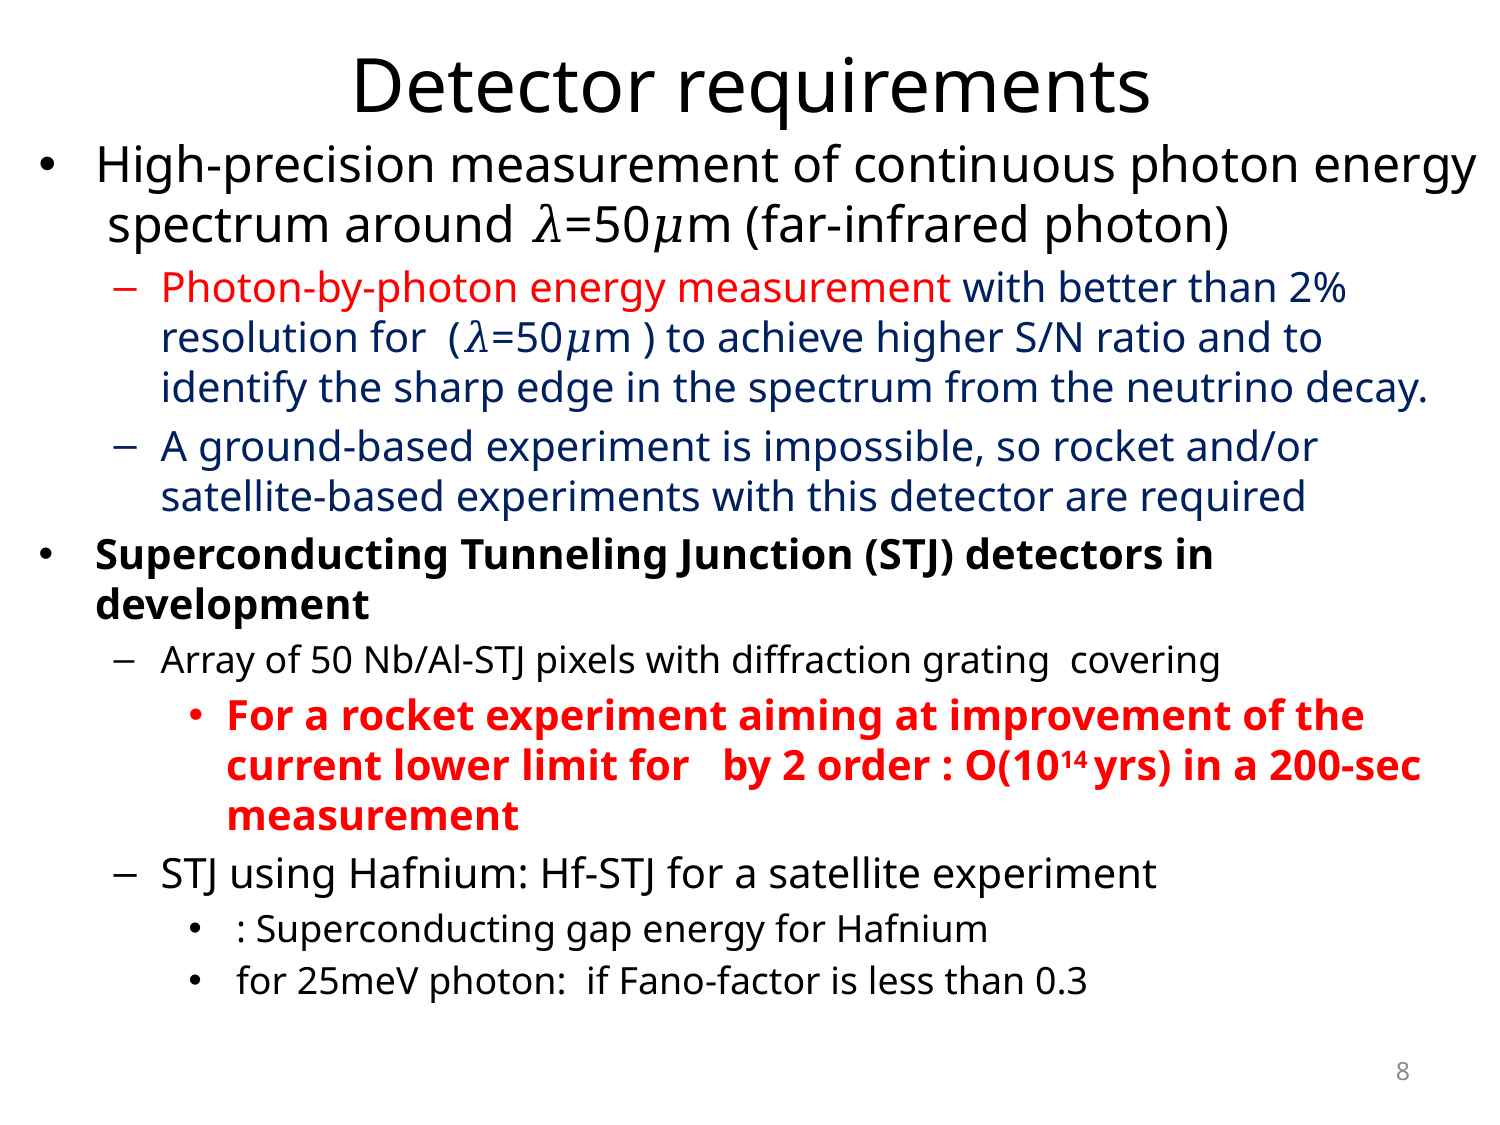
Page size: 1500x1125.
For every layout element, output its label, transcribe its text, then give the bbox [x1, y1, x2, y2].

slide_number 8 [1074, 1042, 1425, 1103]
title Detector requirements [76, 19, 1427, 147]
